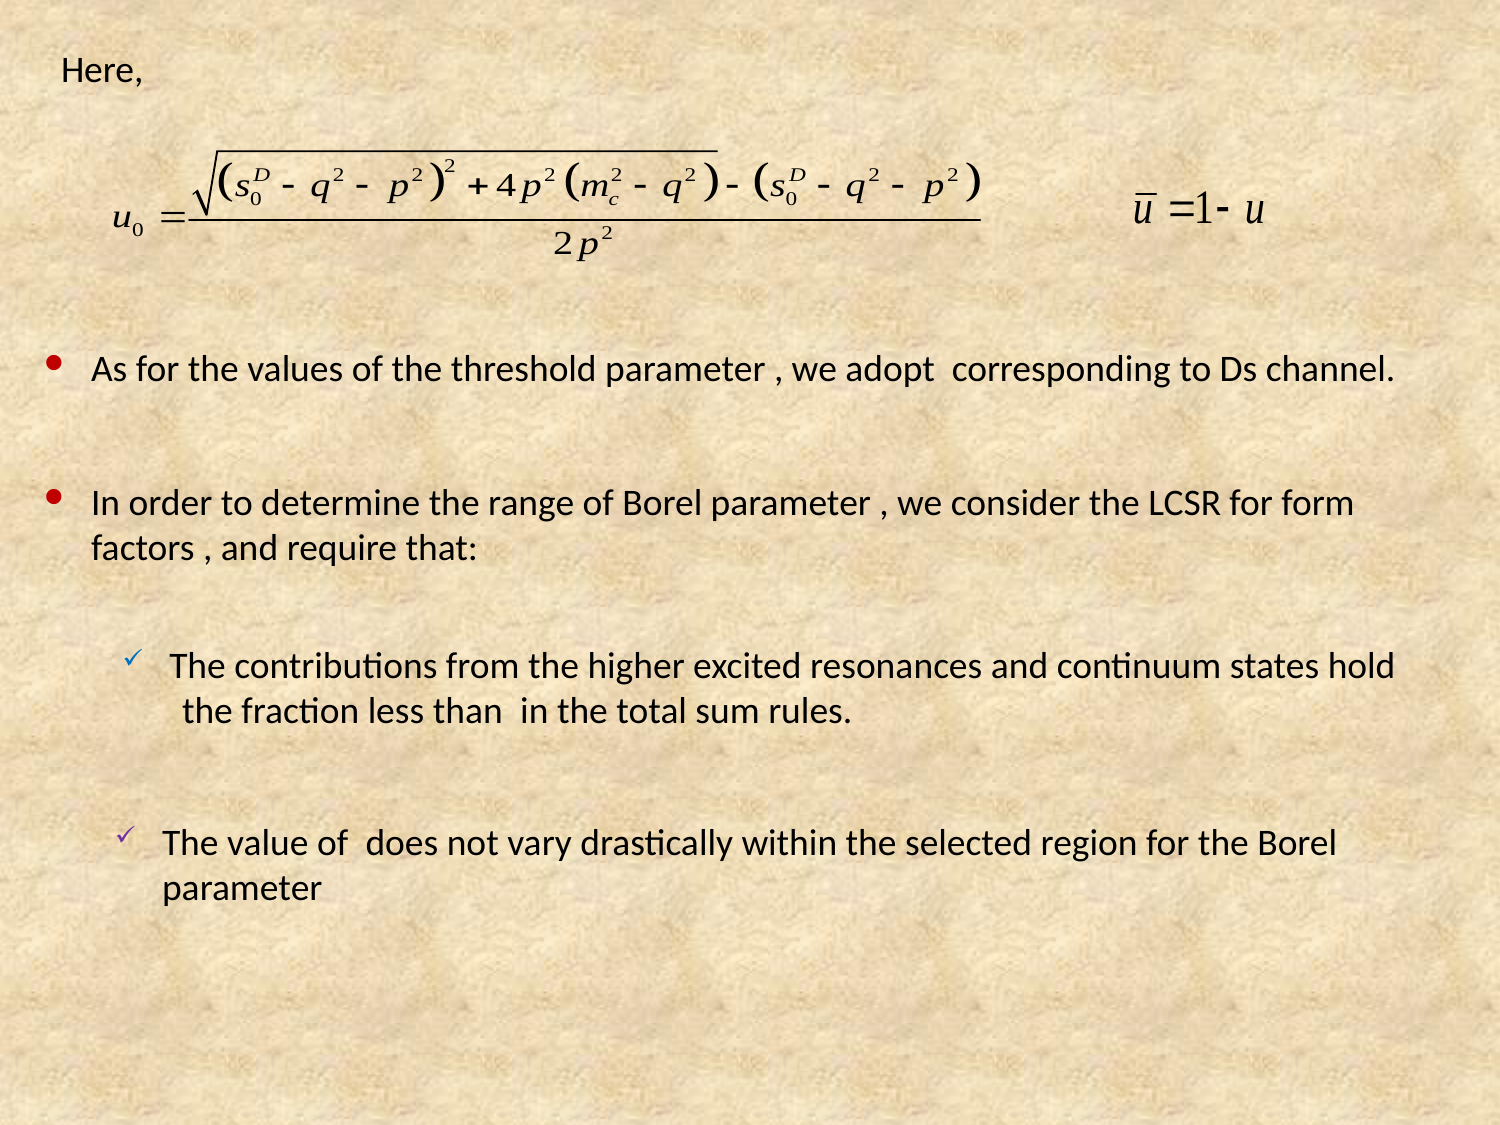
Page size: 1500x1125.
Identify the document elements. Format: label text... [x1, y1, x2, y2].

text_box Here, [46, 37, 159, 98]
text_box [106, 143, 990, 268]
picture [0, 0, 1500, 1125]
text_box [1127, 179, 1273, 236]
